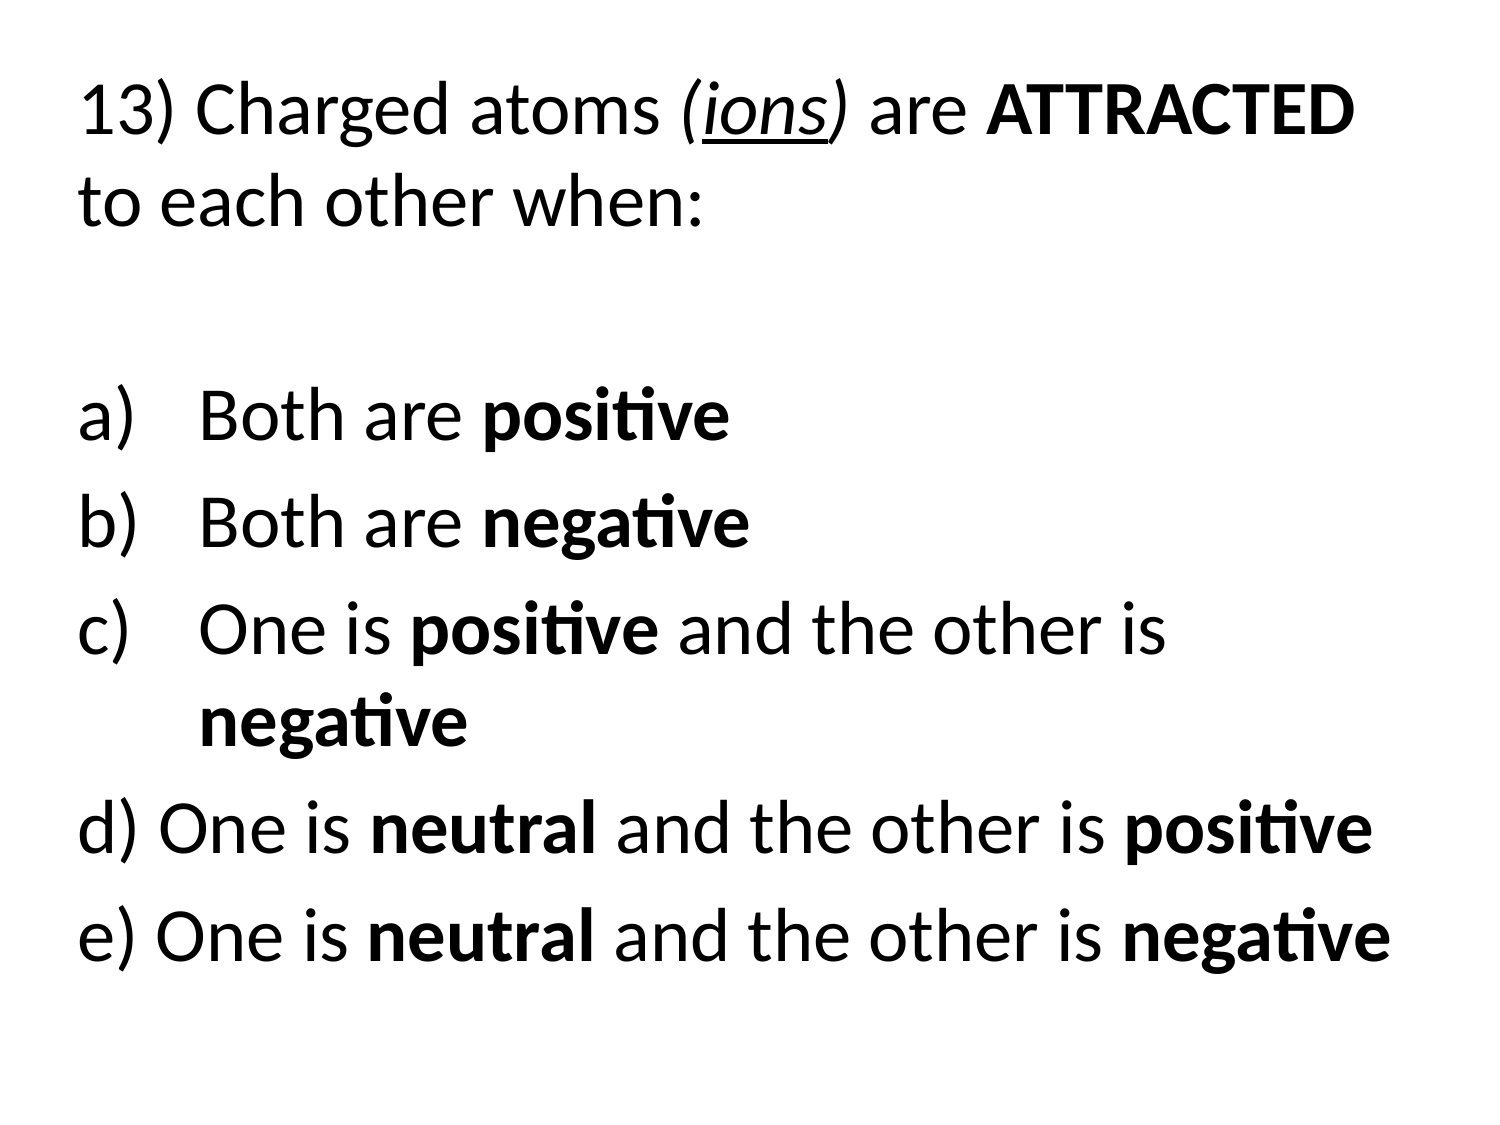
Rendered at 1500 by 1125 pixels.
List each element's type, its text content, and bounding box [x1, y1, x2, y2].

list 13) Charged atoms (ions) are ATTRACTED to each other when: Both are positive Both are negative One is positive and the other is negative d) One is neutral and the other is positive e) One is neutral and the other is negative [62, 50, 1438, 1063]
